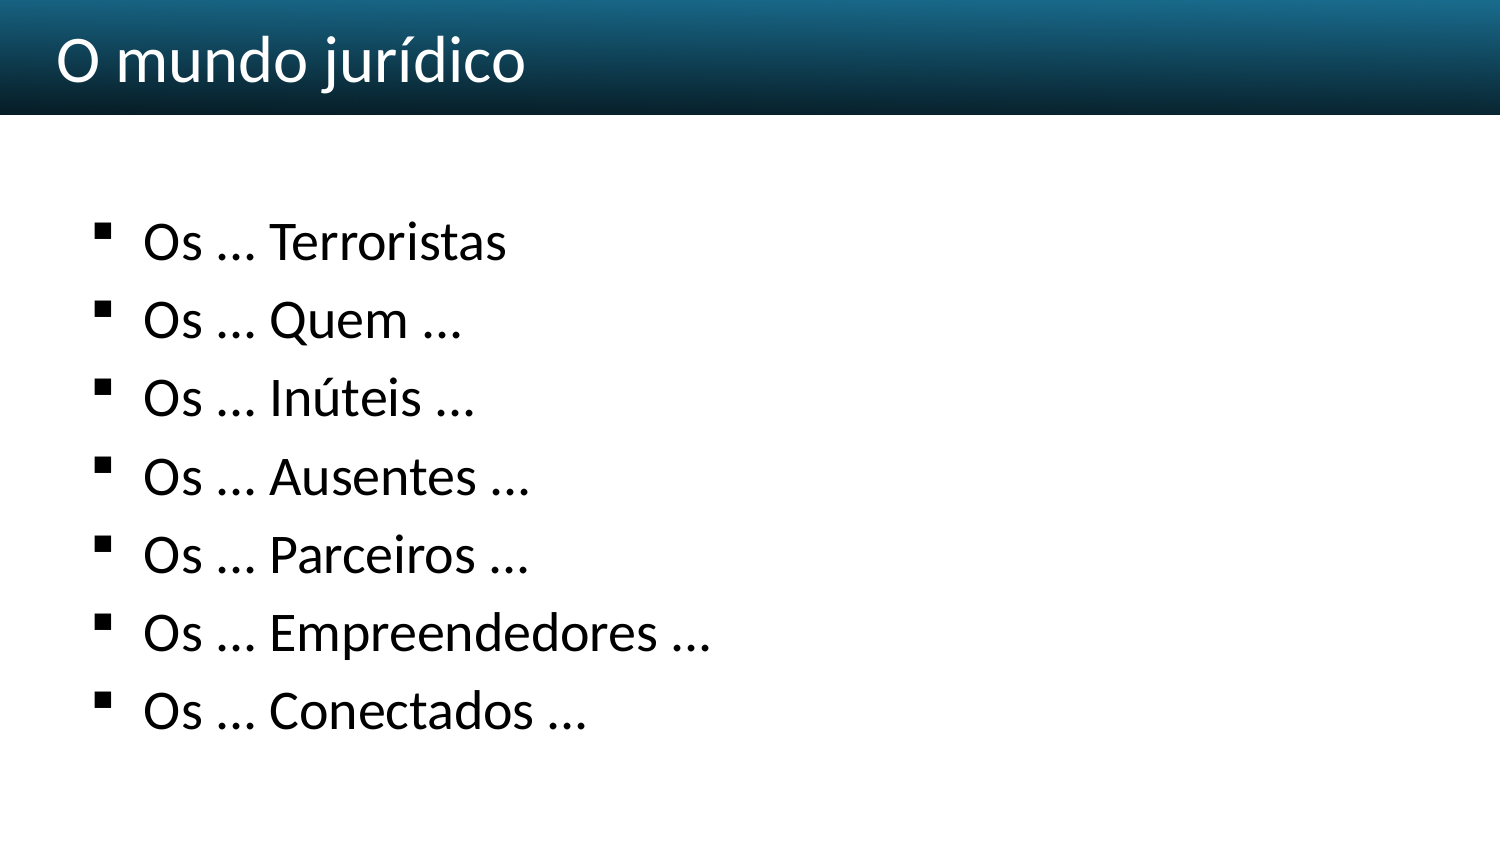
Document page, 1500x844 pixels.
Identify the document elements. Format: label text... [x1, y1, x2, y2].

picture [0, 0, 1500, 115]
title O mundo jurídico [41, 20, 1471, 92]
list Os ... Terroristas Os ... Quem ... Os ... Inúteis ... Os ... Ausentes ... Os ... Parceiros ... Os ... Empreendedores ... Os ... Conectados ... [75, 196, 1425, 754]
